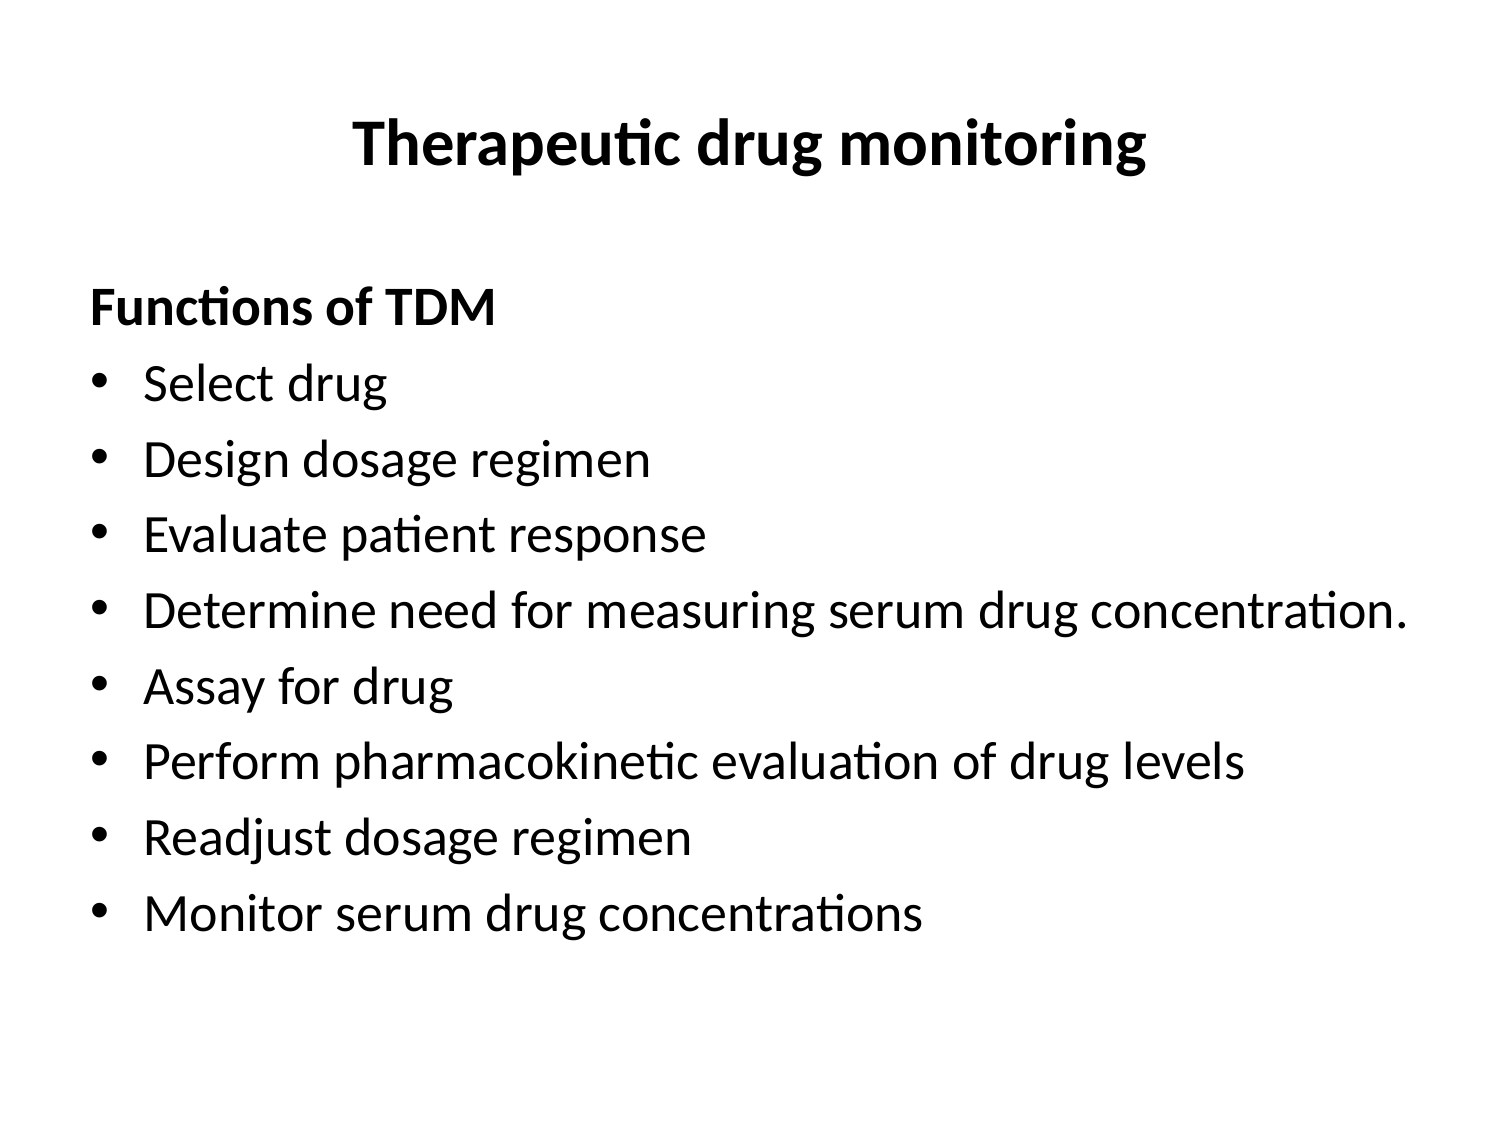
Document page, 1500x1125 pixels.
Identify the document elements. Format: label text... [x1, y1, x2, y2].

list Functions of TDM Select drug Design dosage regimen Evaluate patient response Determine need for measuring serum drug concentration. Assay for drug Perform pharmacokinetic evaluation of drug levels Readjust dosage regimen Monitor serum drug concentrations [75, 262, 1425, 1005]
title Therapeutic drug monitoring [75, 45, 1425, 233]
